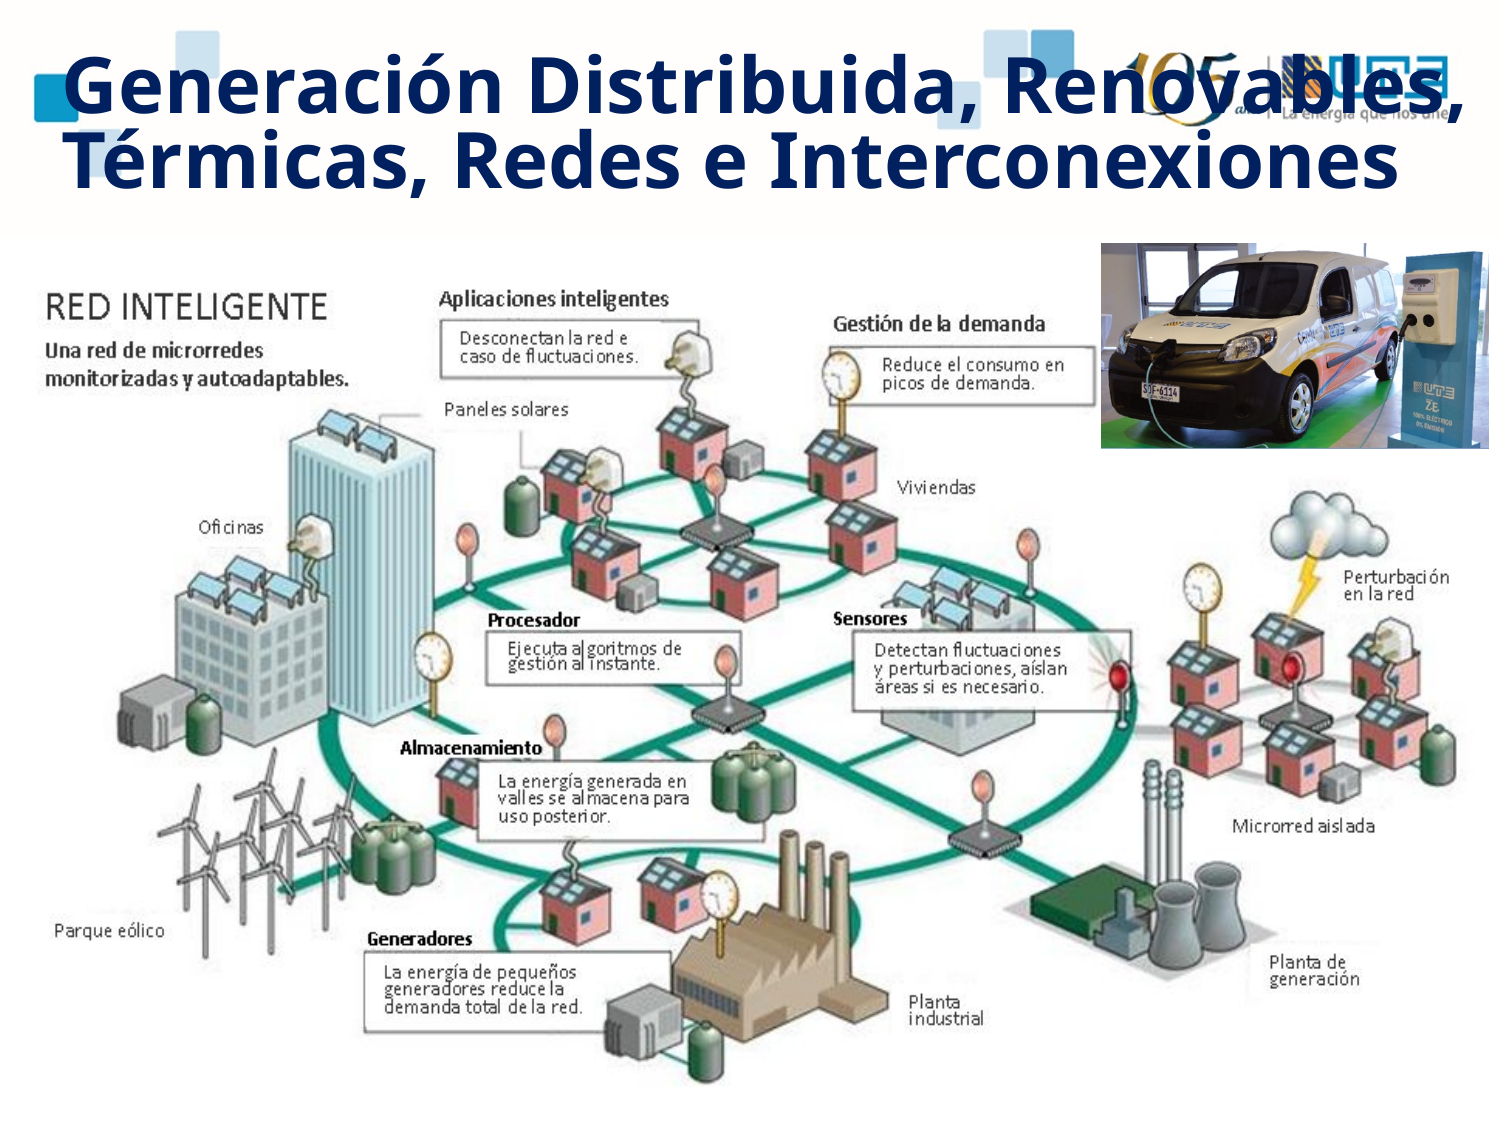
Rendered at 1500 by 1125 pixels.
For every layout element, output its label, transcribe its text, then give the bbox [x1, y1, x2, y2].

title Generación Distribuida, Renovables, Térmicas, Redes e Interconexiones [46, 35, 1500, 223]
picture [0, 0, 1500, 1125]
